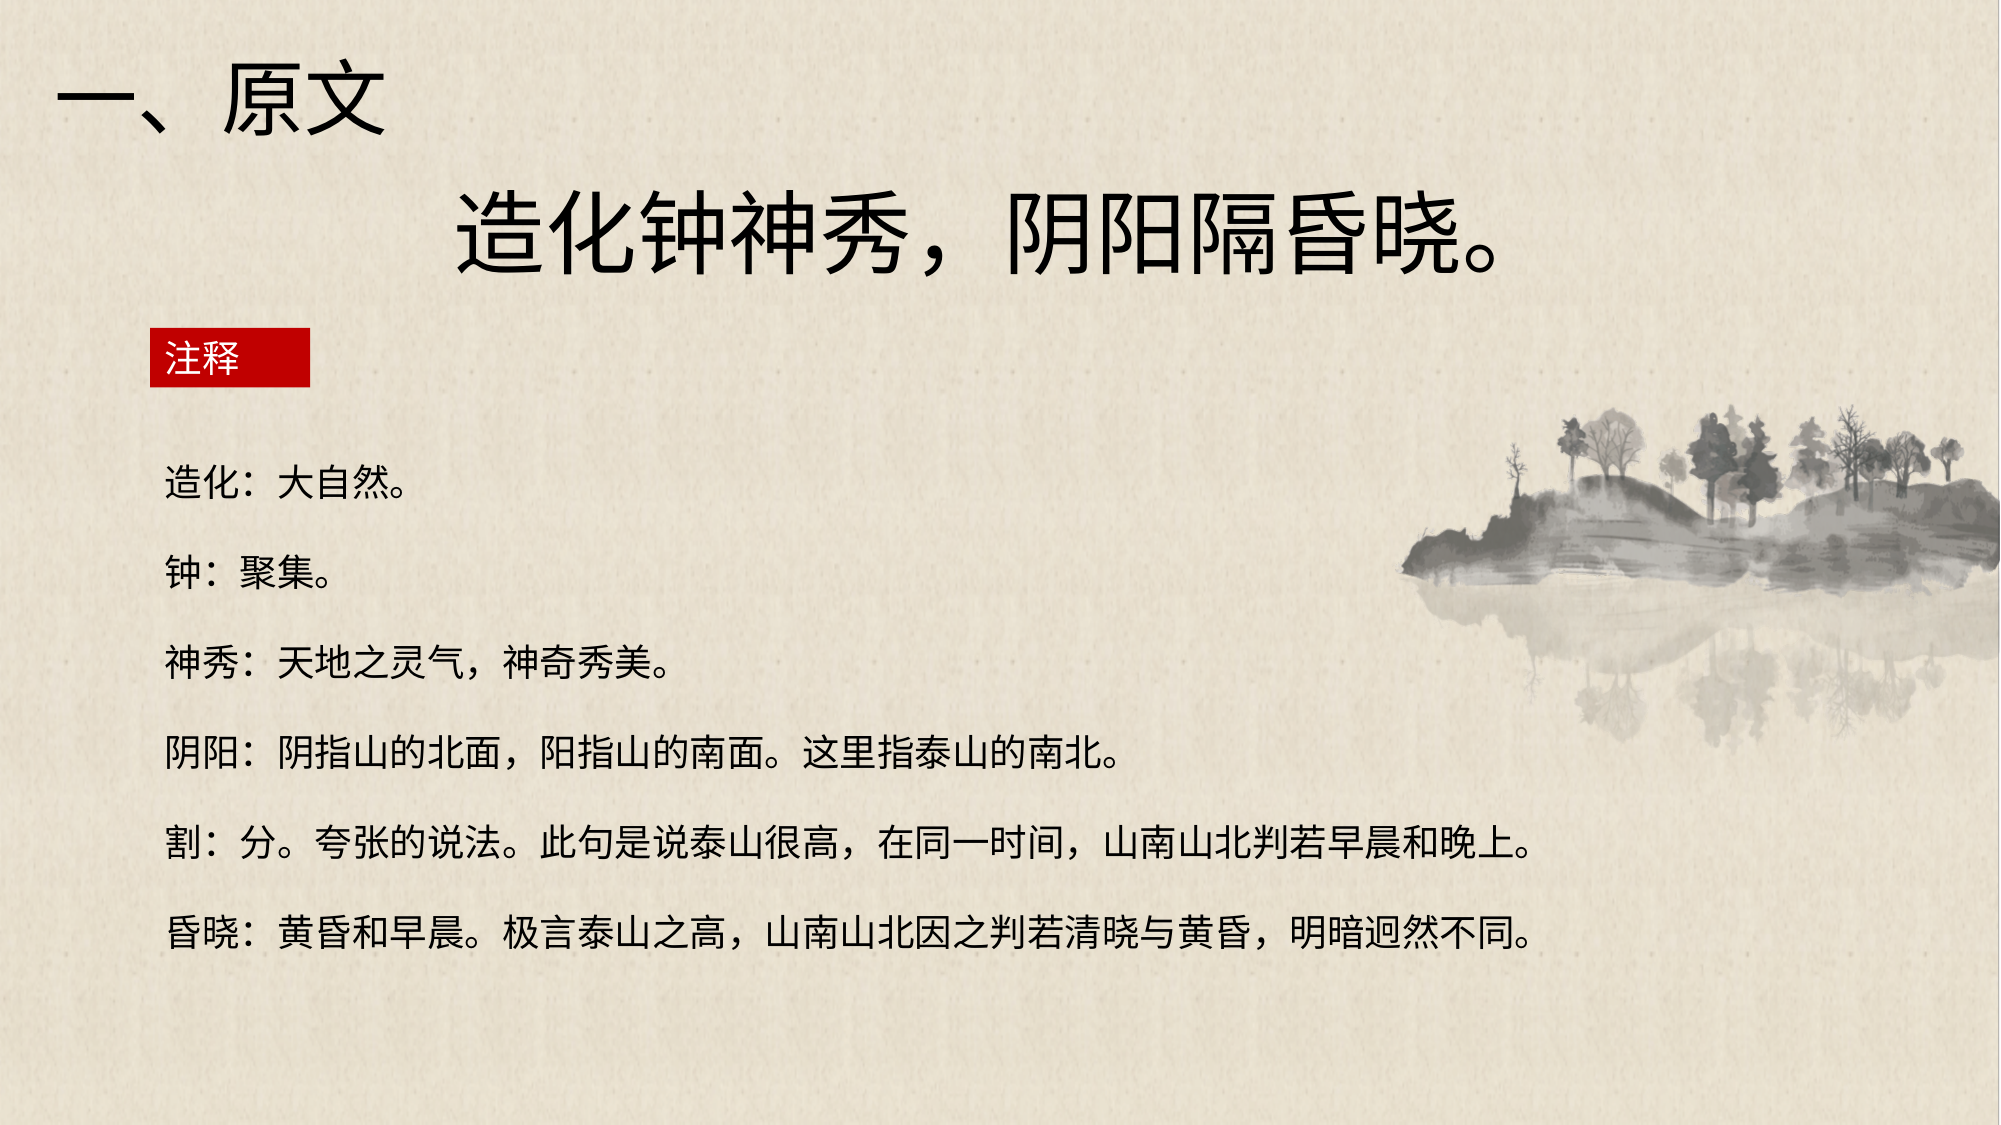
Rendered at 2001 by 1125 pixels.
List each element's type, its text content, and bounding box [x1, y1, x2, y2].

text_box 造化钟神秀，阴阳隔昏晓。 [439, 168, 1624, 294]
picture [0, 0, 2001, 1125]
text_box 注释 [150, 327, 311, 388]
text_box 造化：大自然。 钟：聚集。 神秀：天地之灵气，神奇秀美。 阴阳：阴指山的北面，阳指山的南面。这里指泰山的南北。 割：分。夸张的说法。此句是说泰山很高，在同一时间，山南山北判若早晨和晚上。 昏晓：黄昏和早晨。极言泰山之高，山南山北因之判若清晓与黄昏，明暗迥然不同。 [150, 406, 1371, 961]
text_box 一、原文 [40, 39, 1113, 154]
